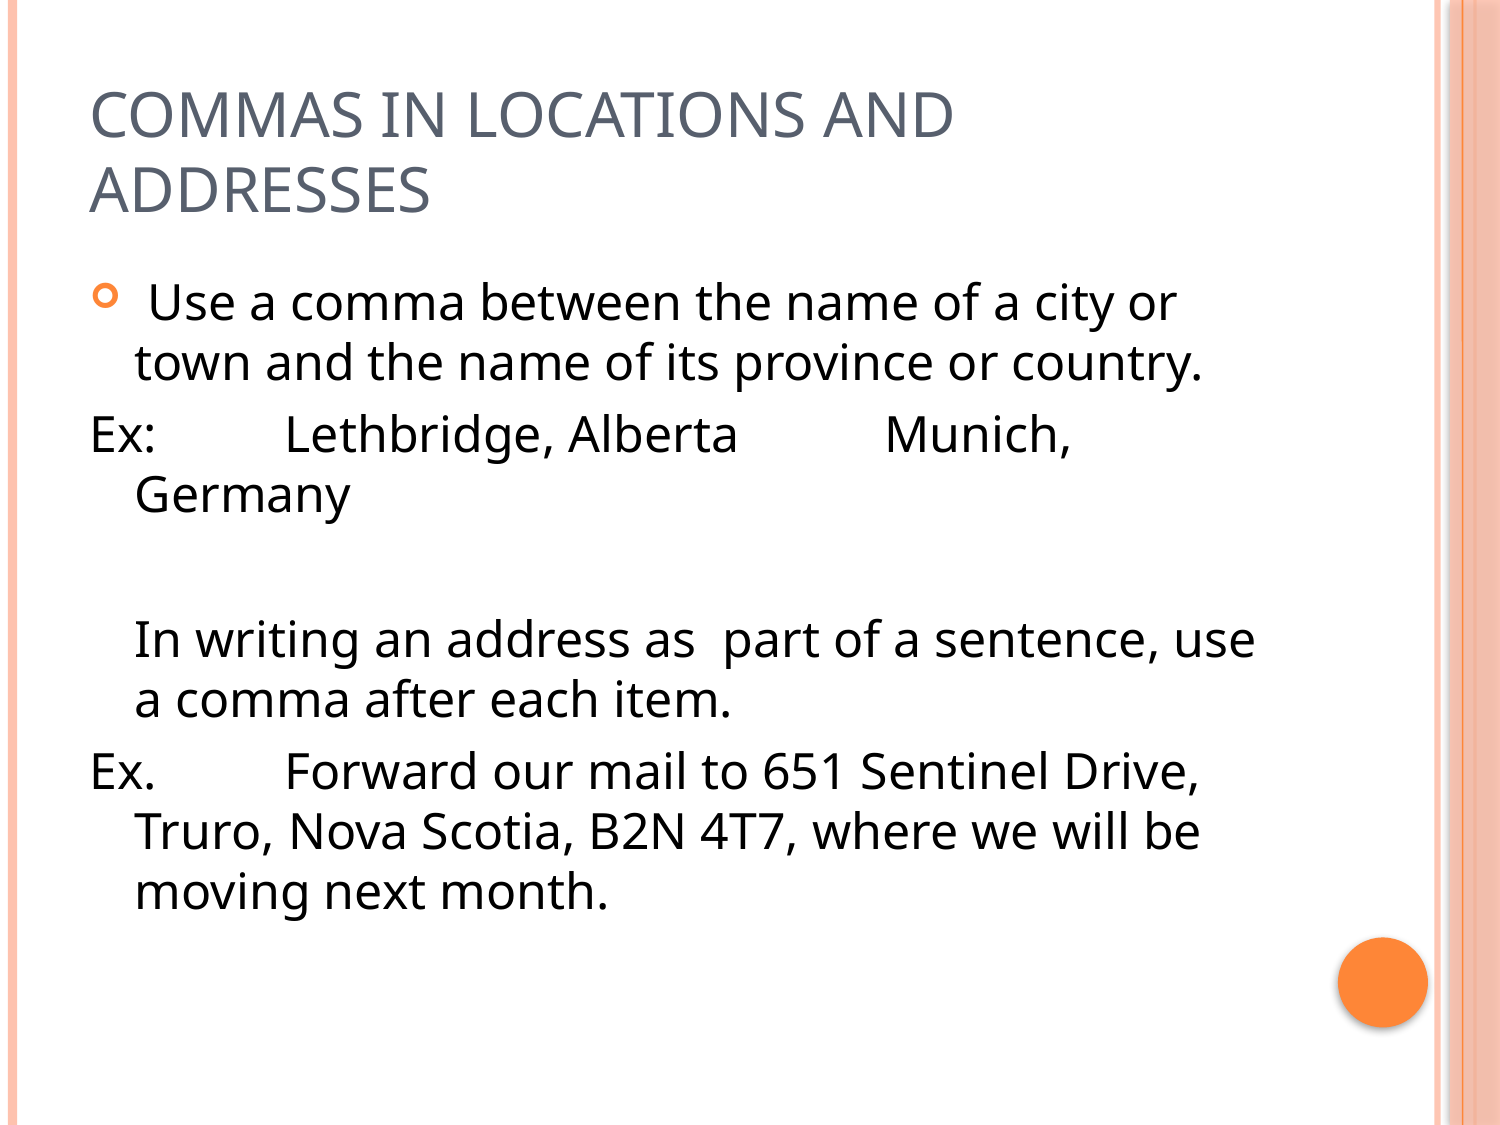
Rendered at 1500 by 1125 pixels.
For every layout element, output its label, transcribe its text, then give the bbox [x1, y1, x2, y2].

title Commas in Locations and Addresses [75, 45, 1300, 233]
list Use a comma between the name of a city or town and the name of its province or country. Ex: Lethbridge, Alberta Munich, Germany In writing an address as part of a sentence, use a comma after each item. Ex. Forward our mail to 651 Sentinel Drive, Truro, Nova Scotia, B2N 4T7, where we will be moving next month. [75, 262, 1300, 1062]
